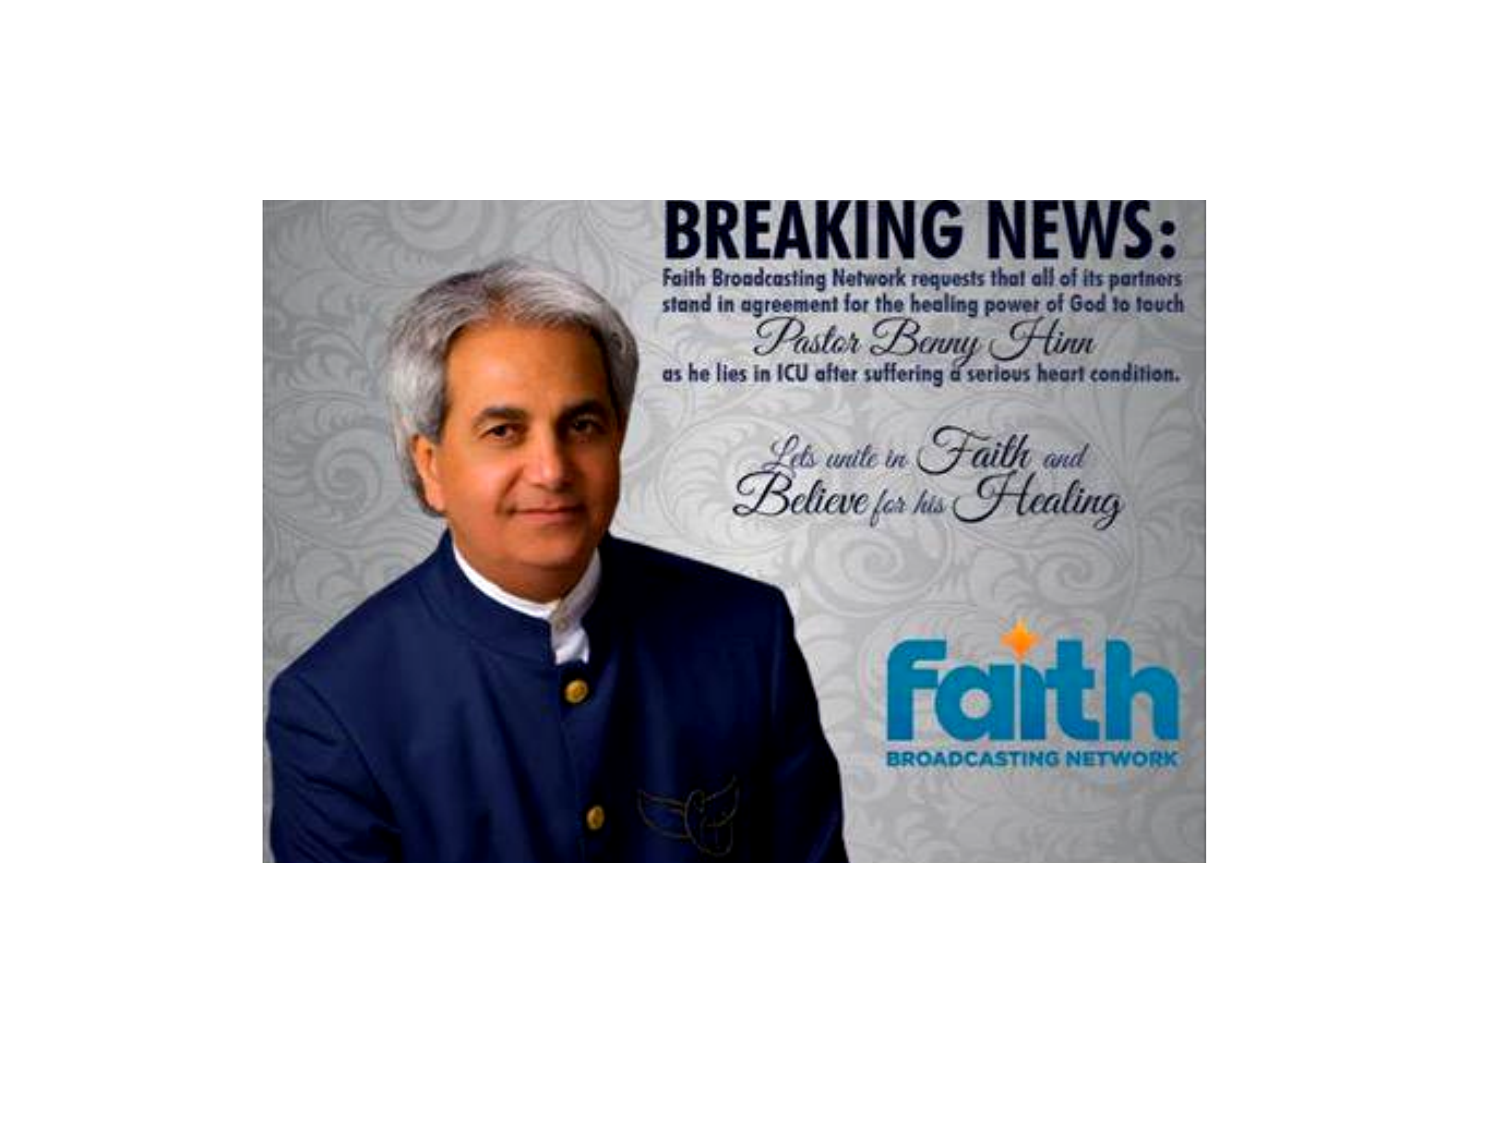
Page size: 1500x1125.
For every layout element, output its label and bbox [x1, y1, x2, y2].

picture [262, 199, 1207, 863]
